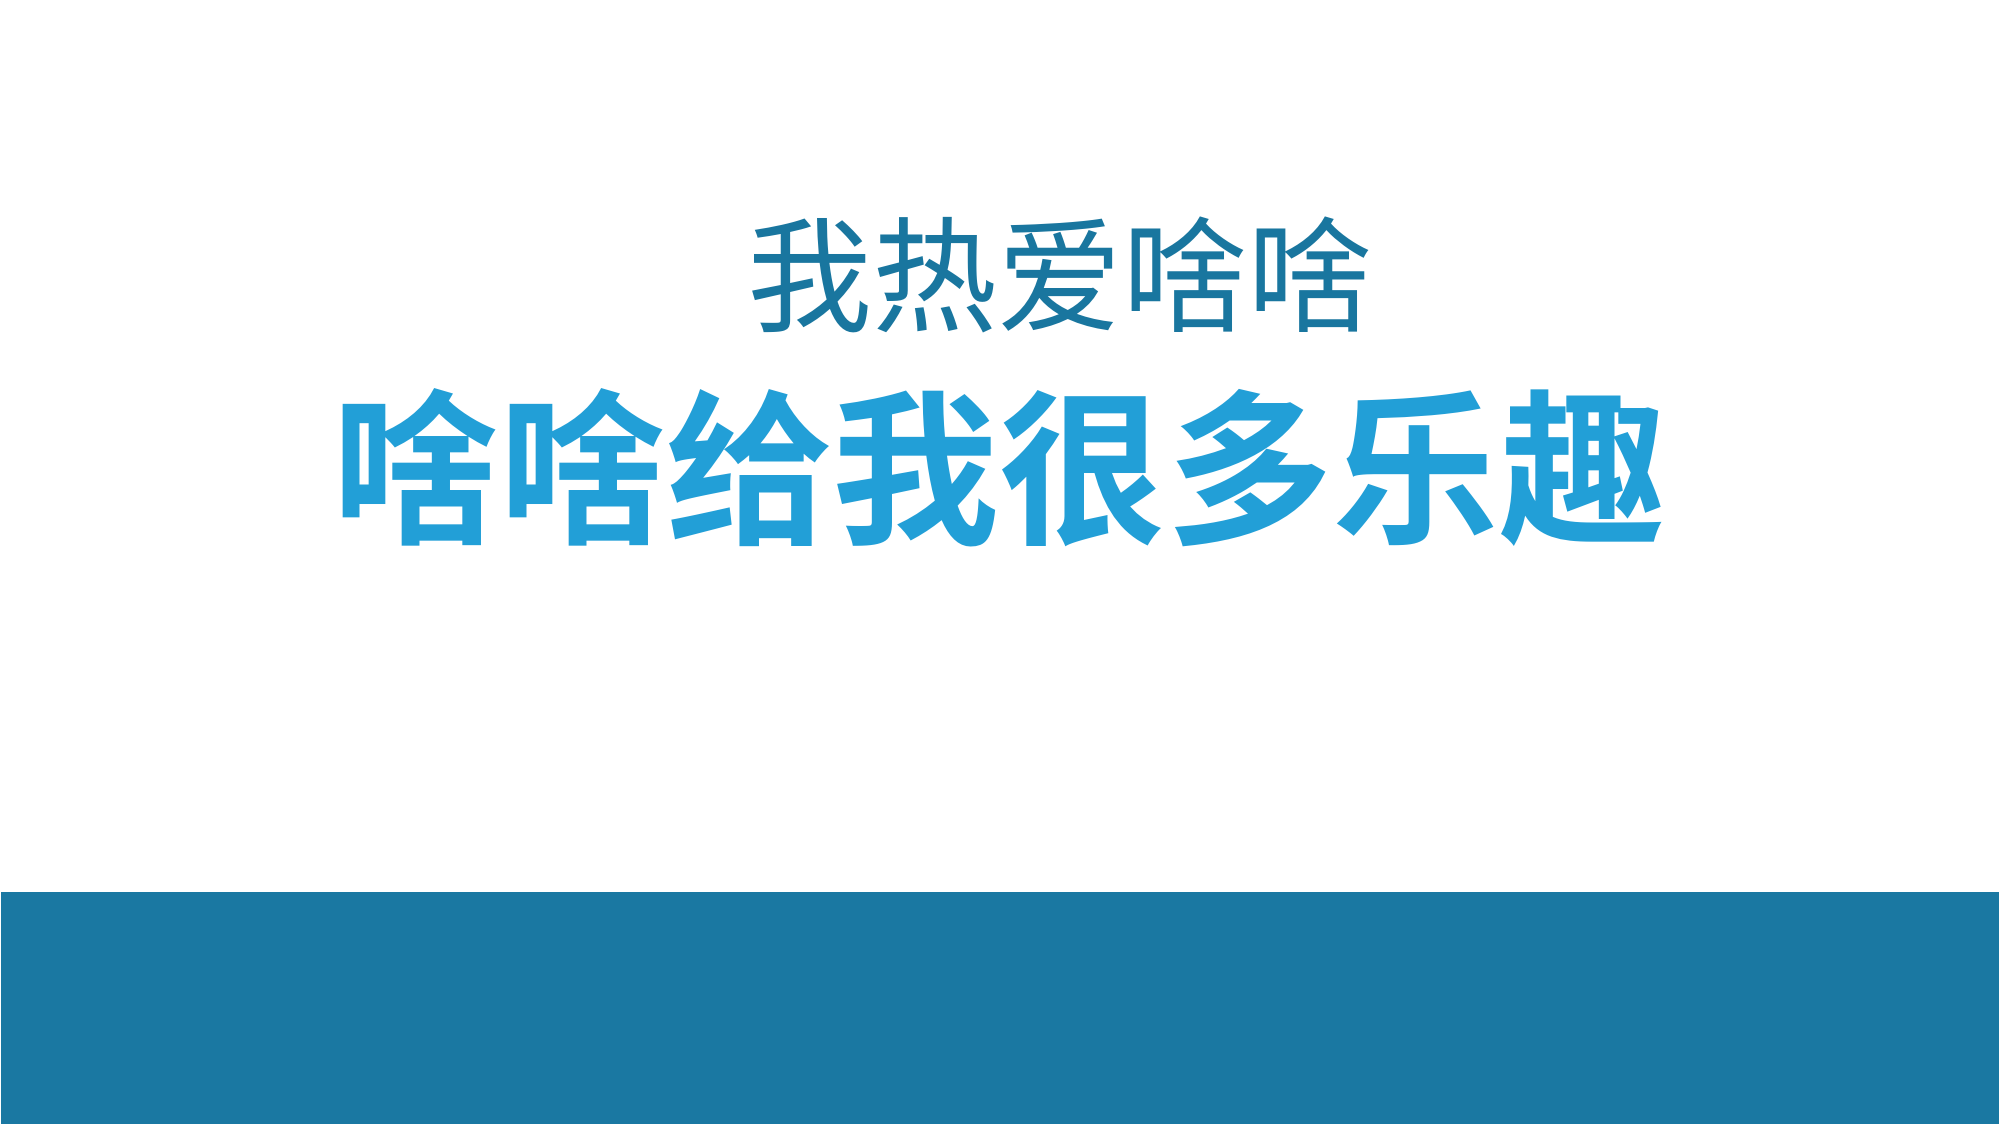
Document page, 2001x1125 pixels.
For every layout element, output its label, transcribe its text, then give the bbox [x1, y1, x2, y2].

text_box [0, 889, 2000, 1125]
text_box 我热爱啥啥 [651, 190, 1469, 356]
text_box 啥啥给我很多乐趣 [314, 357, 1686, 572]
